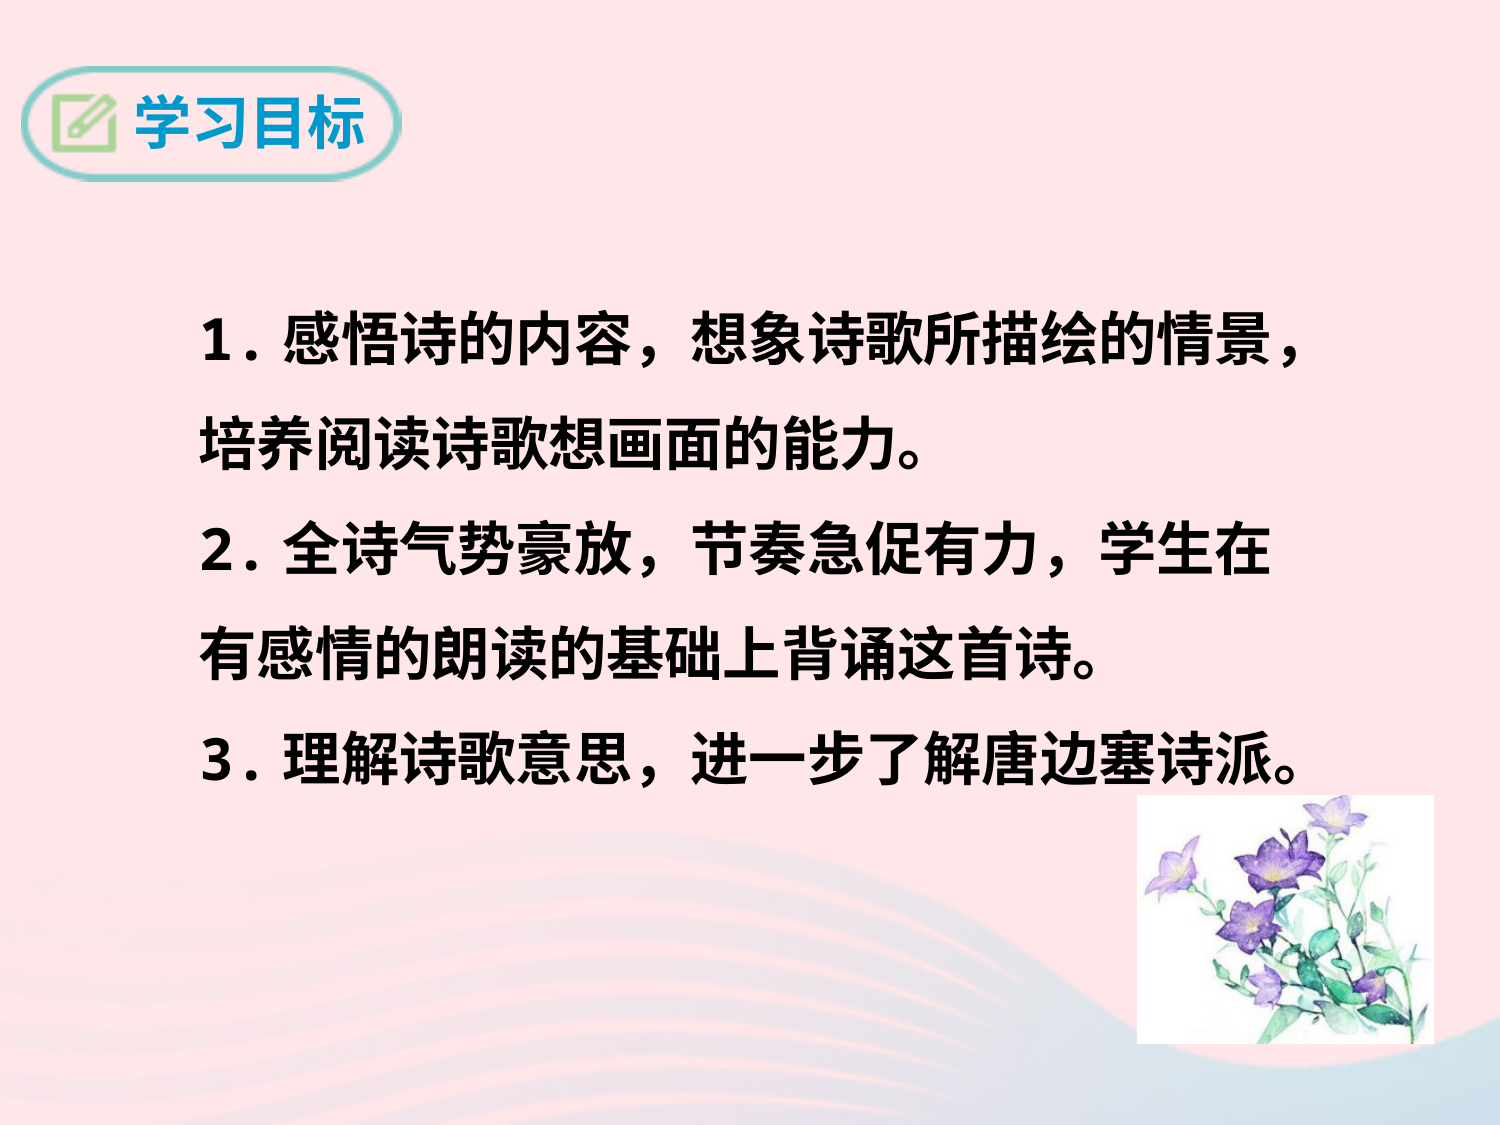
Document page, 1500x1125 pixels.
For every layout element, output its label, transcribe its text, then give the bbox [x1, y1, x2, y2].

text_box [20, 66, 402, 182]
text_box 1.感悟诗的内容，想象诗歌所描绘的情景，培养阅读诗歌想画面的能力。 2.全诗气势豪放，节奏急促有力，学生在有感情的朗读的基础上背诵这首诗。 3.理解诗歌意思，进一步了解唐边塞诗派。 [184, 259, 1333, 904]
picture [0, 0, 1500, 1125]
